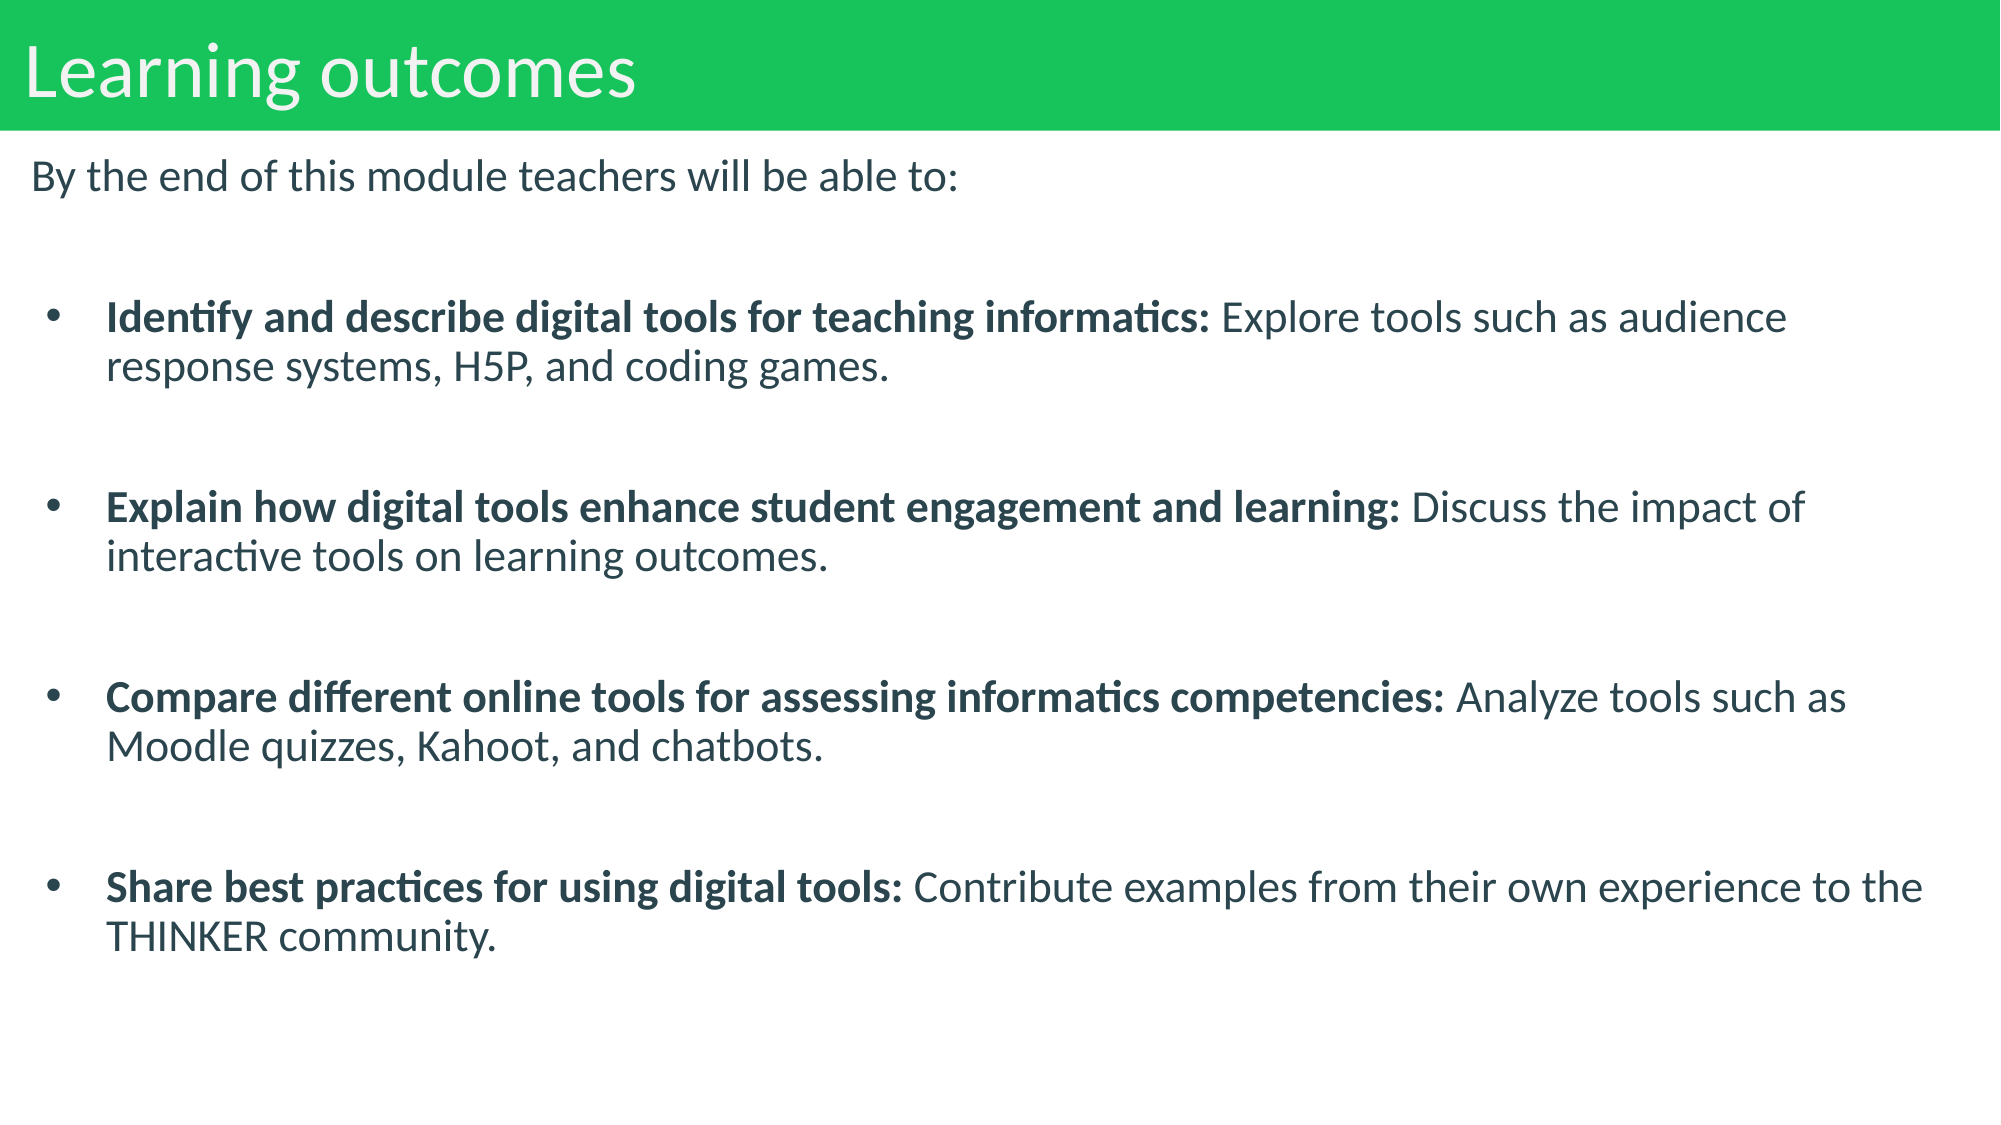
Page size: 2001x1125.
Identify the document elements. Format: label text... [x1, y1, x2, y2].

list By the end of this module teachers will be able to: Identify and describe digital tools for teaching informatics: Explore tools such as audience response systems, H5P, and coding games. Explain how digital tools enhance student engagement and learning: Discuss the impact of interactive tools on learning outcomes. Compare different online tools for assessing informatics competencies: Analyze tools such as Moodle quizzes, Kahoot, and chatbots. Share best practices for using digital tools: Contribute examples from their own experience to the THINKER community. [16, 144, 1976, 1108]
title Learning outcomes [16, 13, 1976, 131]
